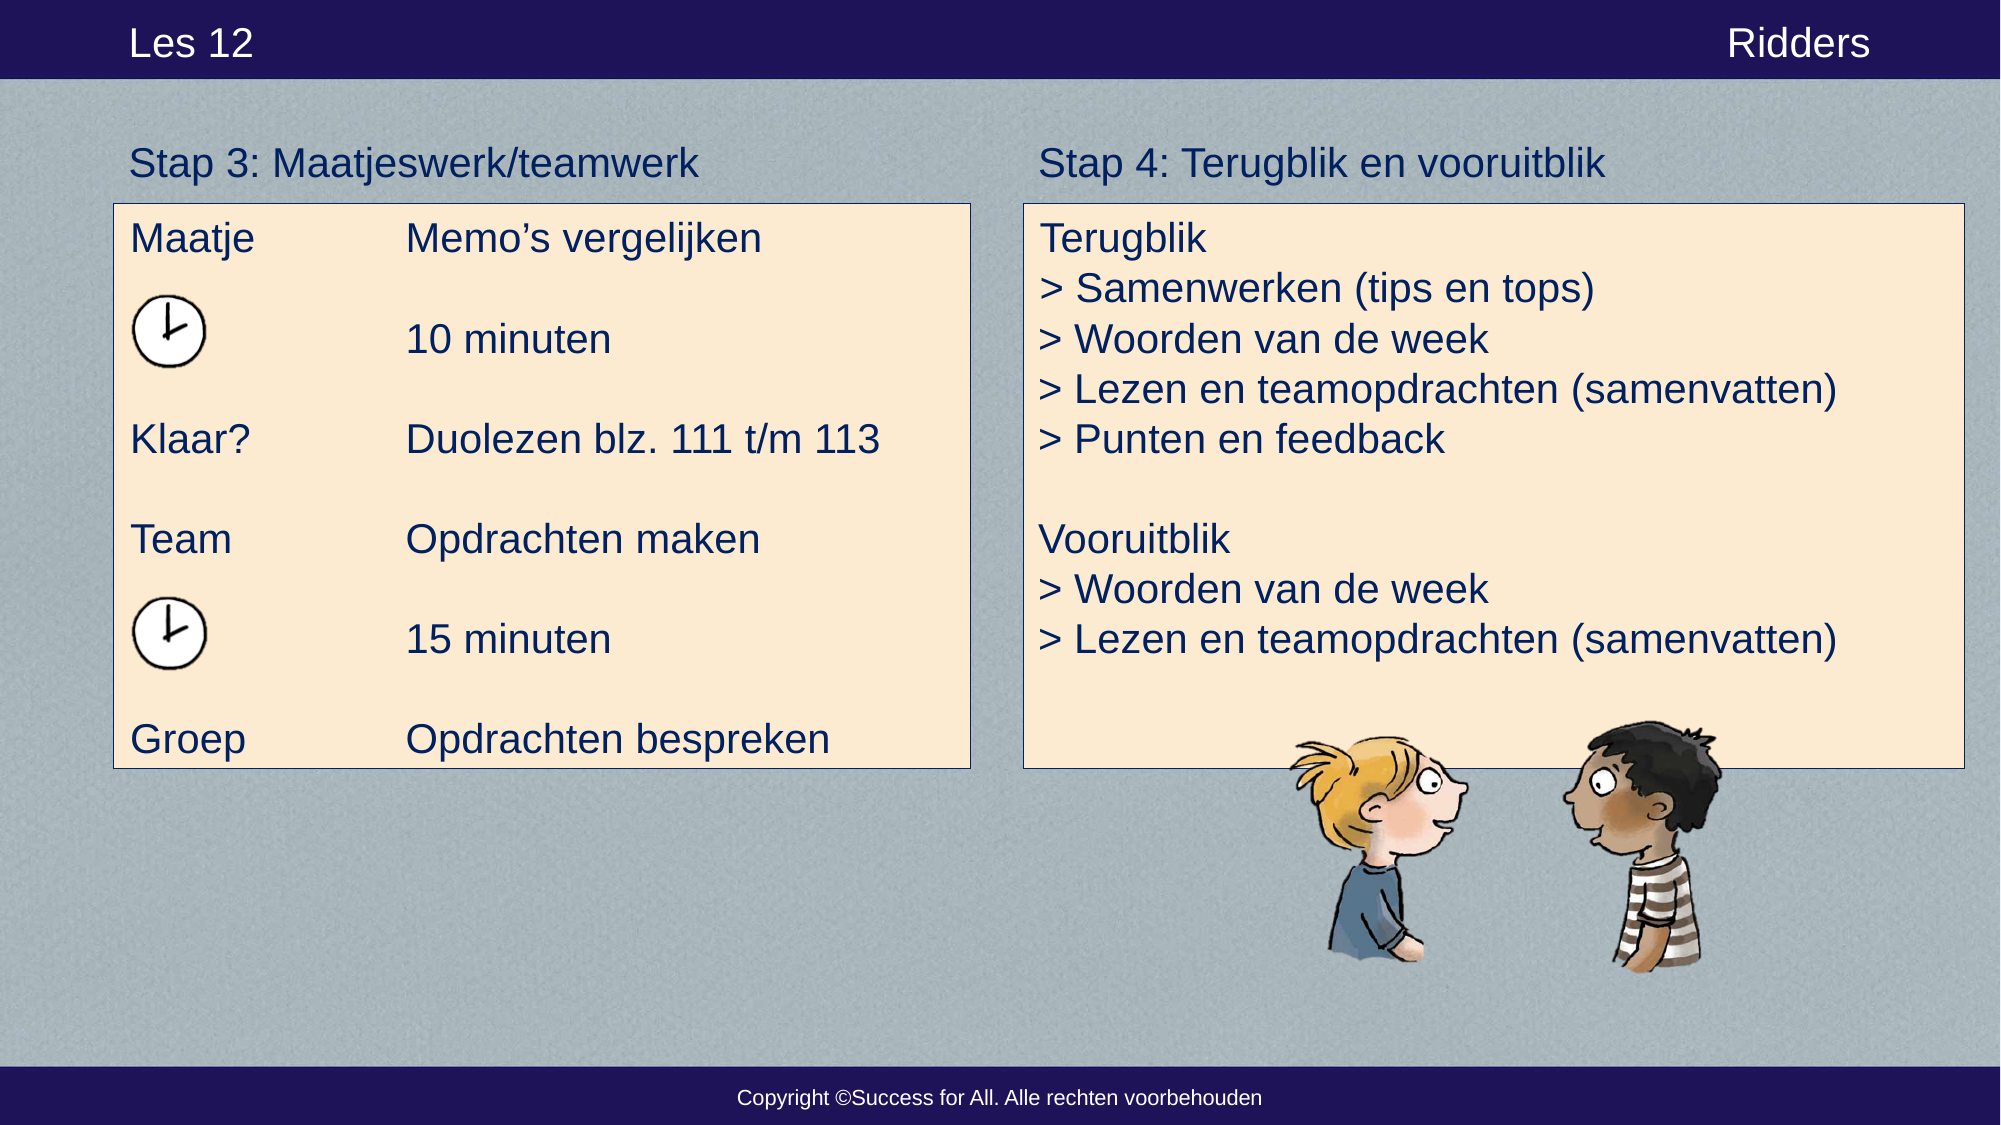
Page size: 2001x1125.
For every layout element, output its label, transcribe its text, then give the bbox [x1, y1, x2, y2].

text_box Terugblik > Samenwerken (tips en tops) > Woorden van de week > Lezen en teamopdrachten (samenvatten) > Punten en feedback Vooruitblik > Woorden van de week > Lezen en teamopdrachten (samenvatten) [1023, 203, 1965, 769]
text_box Copyright ©Success for All. Alle rechten voorbehouden [0, 1076, 2000, 1125]
text_box Maatje Memo’s vergelijken 10 minuten Klaar? Duolezen blz. 111 t/m 113 Team Opdrachten maken 15 minuten Groep Opdrachten bespreken [113, 203, 971, 769]
picture [0, 0, 2001, 1125]
text_box Ridders [999, 8, 1886, 73]
text_box Les 12 [114, 8, 354, 73]
text_box Stap 3: Maatjeswerk/teamwerk [114, 128, 907, 193]
text_box Stap 4: Terugblik en vooruitblik [1023, 128, 1816, 193]
